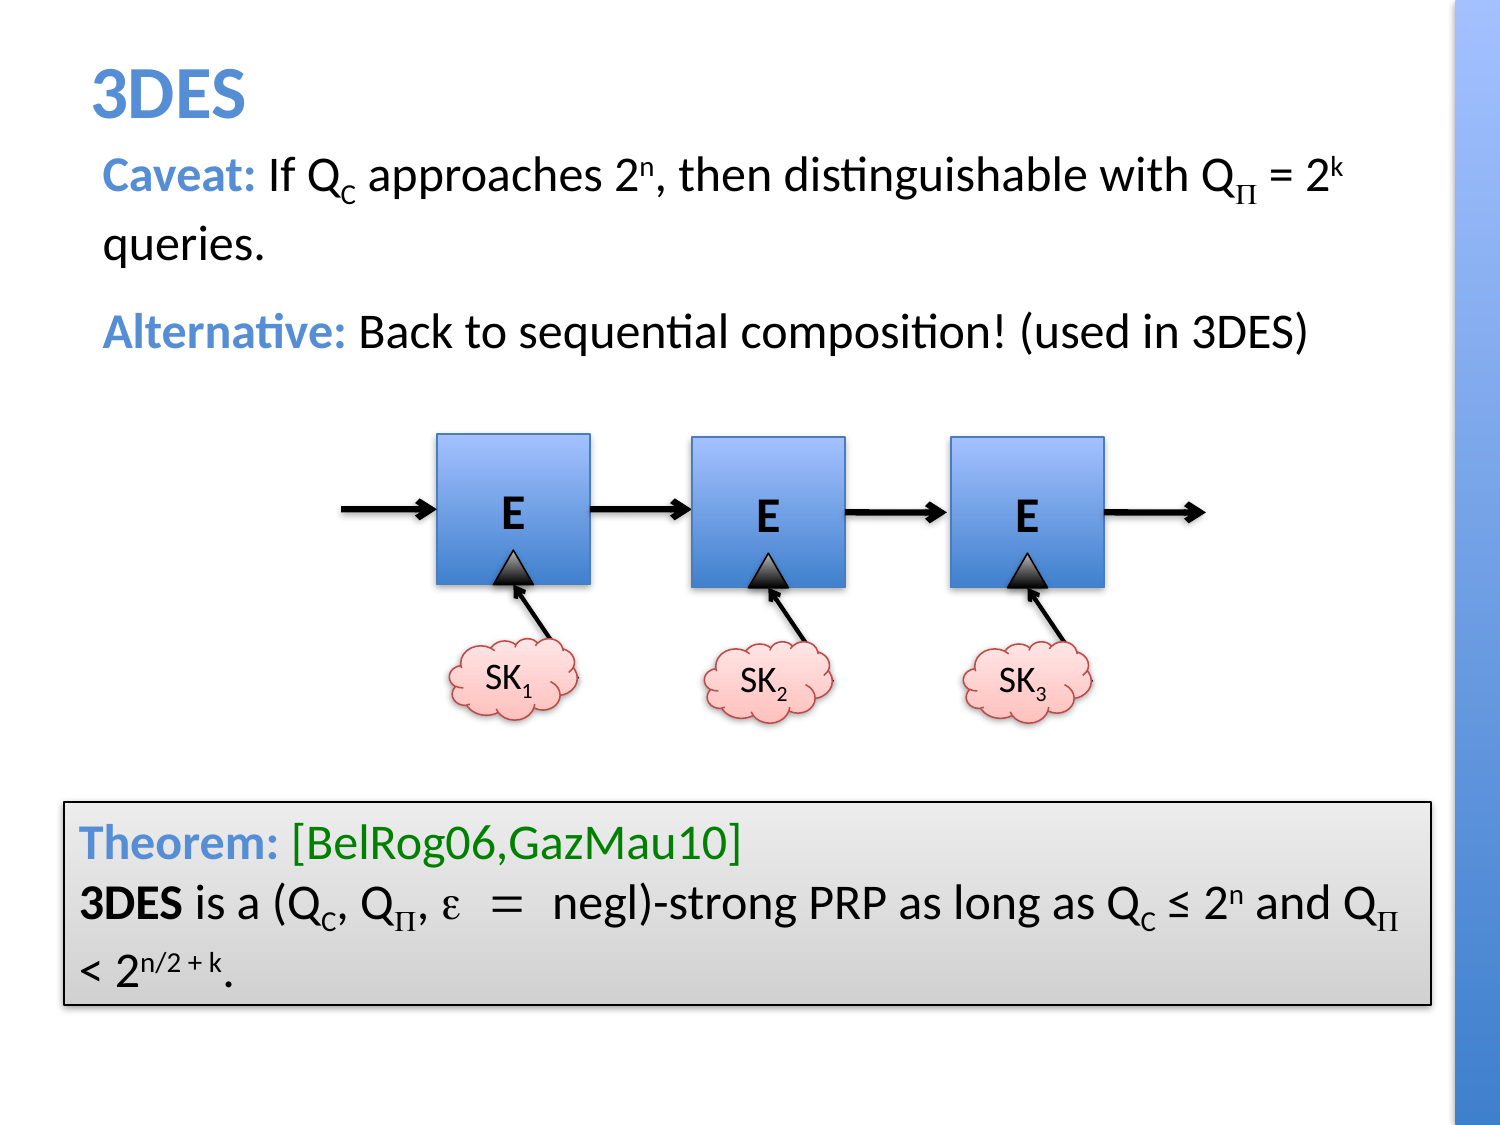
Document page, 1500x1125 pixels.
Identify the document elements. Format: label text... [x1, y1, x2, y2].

text_box Alternative: Back to sequential composition! (used in 3DES) [87, 291, 1426, 366]
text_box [691, 436, 846, 588]
text_box SK2 [703, 640, 834, 724]
title 3DES [75, 26, 1431, 151]
text_box SK3 [962, 640, 1093, 724]
text_box Theorem: [BelRog06,GazMau10] 3DES is a (QC, QP, e = negl)-strong PRP as long as QC ≤ 2n and QP < 2n/2 + k. [63, 801, 1432, 1006]
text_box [950, 436, 1105, 588]
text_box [436, 433, 591, 585]
text_box SK1 [448, 637, 579, 721]
text_box Caveat: If QC approaches 2n, then distinguishable with QP = 2k queries. [87, 134, 1426, 278]
